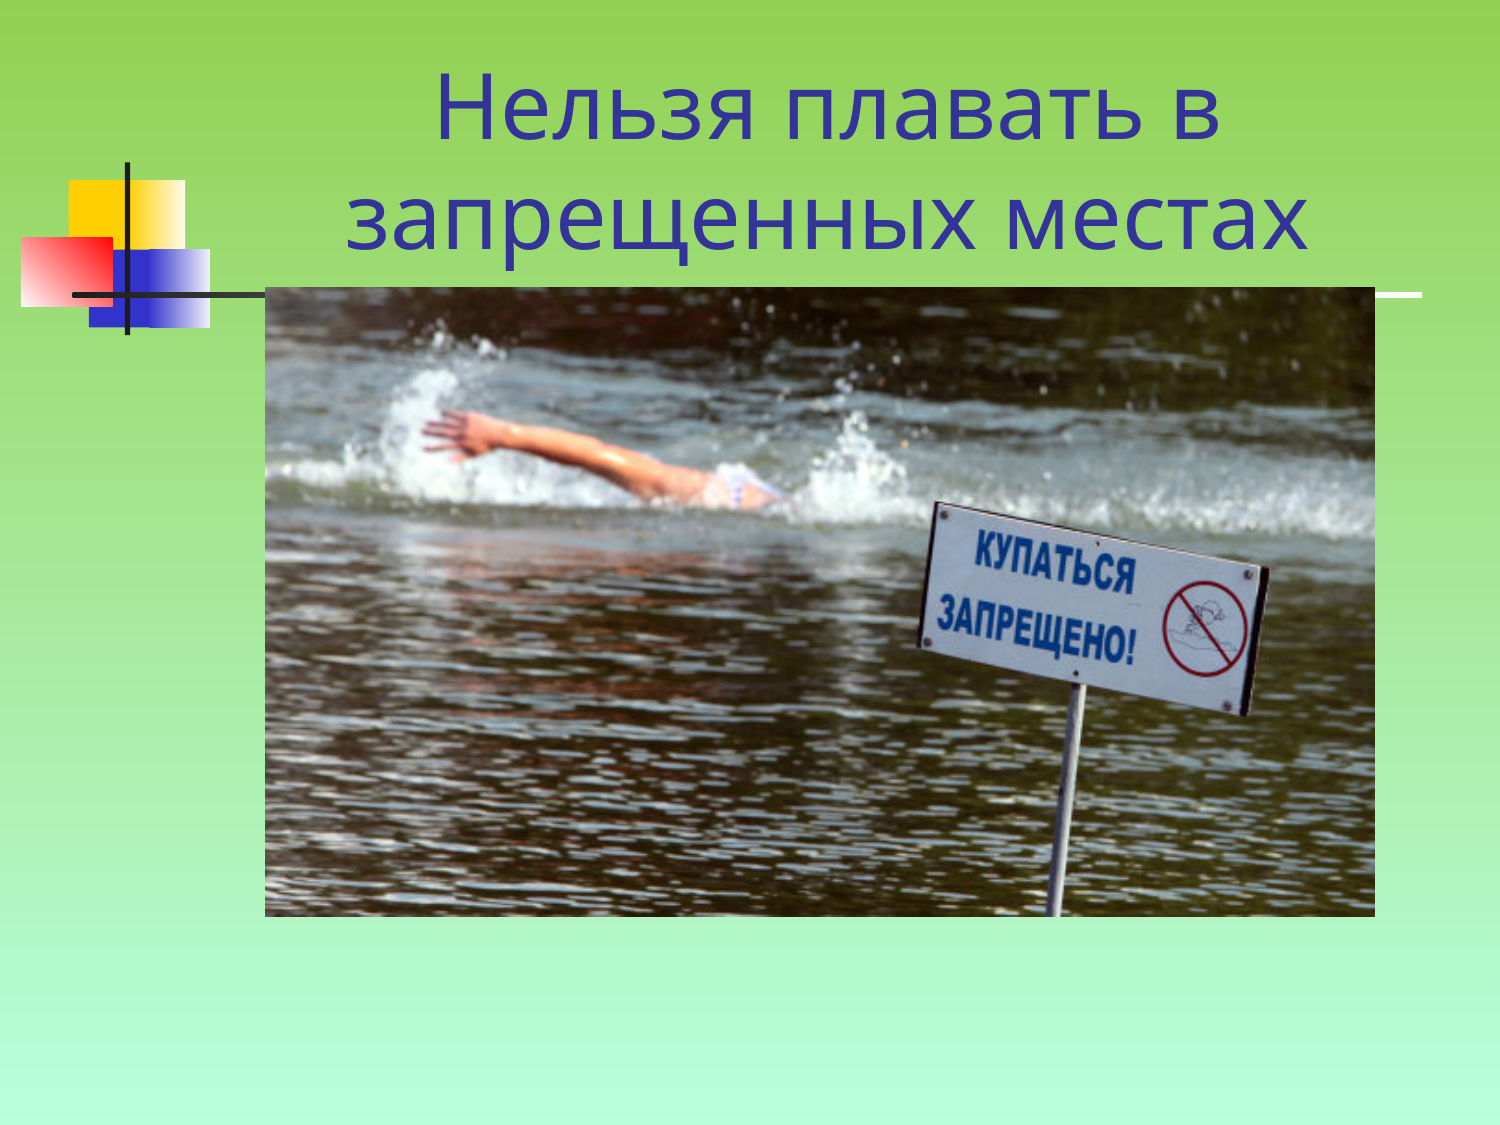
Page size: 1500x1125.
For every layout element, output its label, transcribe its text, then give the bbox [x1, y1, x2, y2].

picture [265, 287, 1376, 917]
title Нельзя плавать в запрещенных местах [188, 35, 1468, 275]
